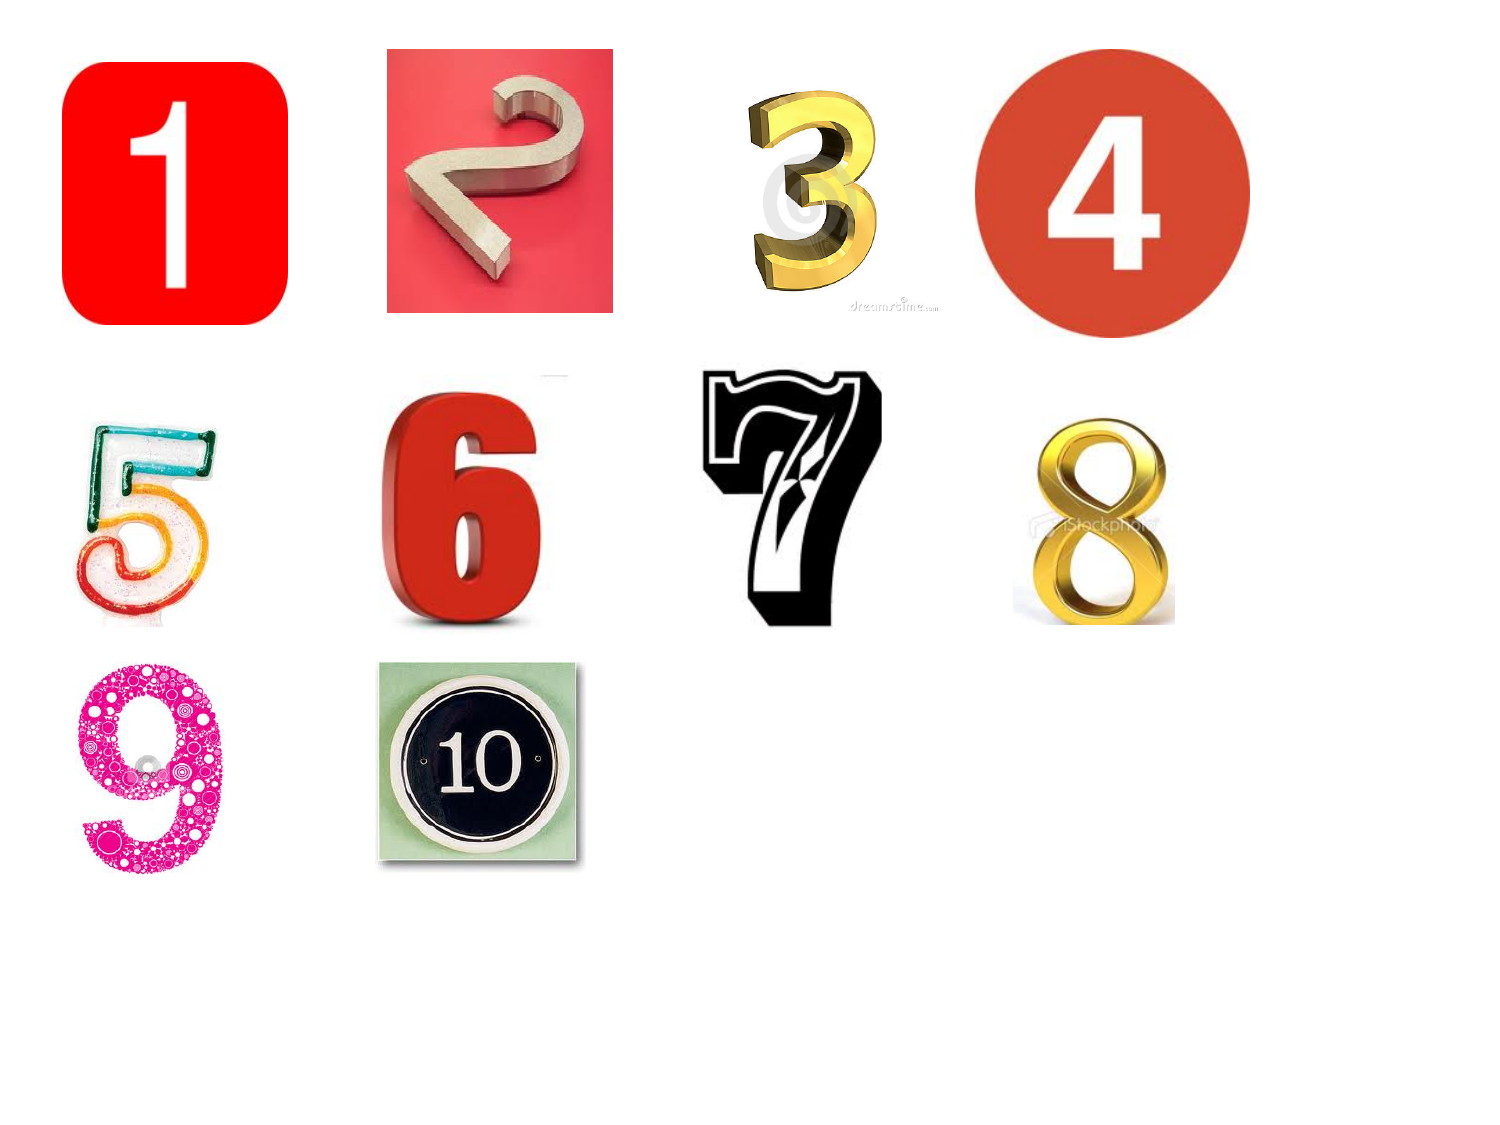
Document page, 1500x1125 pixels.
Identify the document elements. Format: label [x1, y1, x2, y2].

picture [62, 62, 288, 326]
picture [974, 49, 1251, 338]
picture [687, 74, 940, 315]
picture [37, 412, 252, 627]
picture [387, 49, 613, 313]
picture [374, 662, 587, 874]
picture [1012, 399, 1176, 626]
picture [74, 662, 226, 876]
picture [699, 362, 882, 630]
picture [362, 374, 569, 637]
